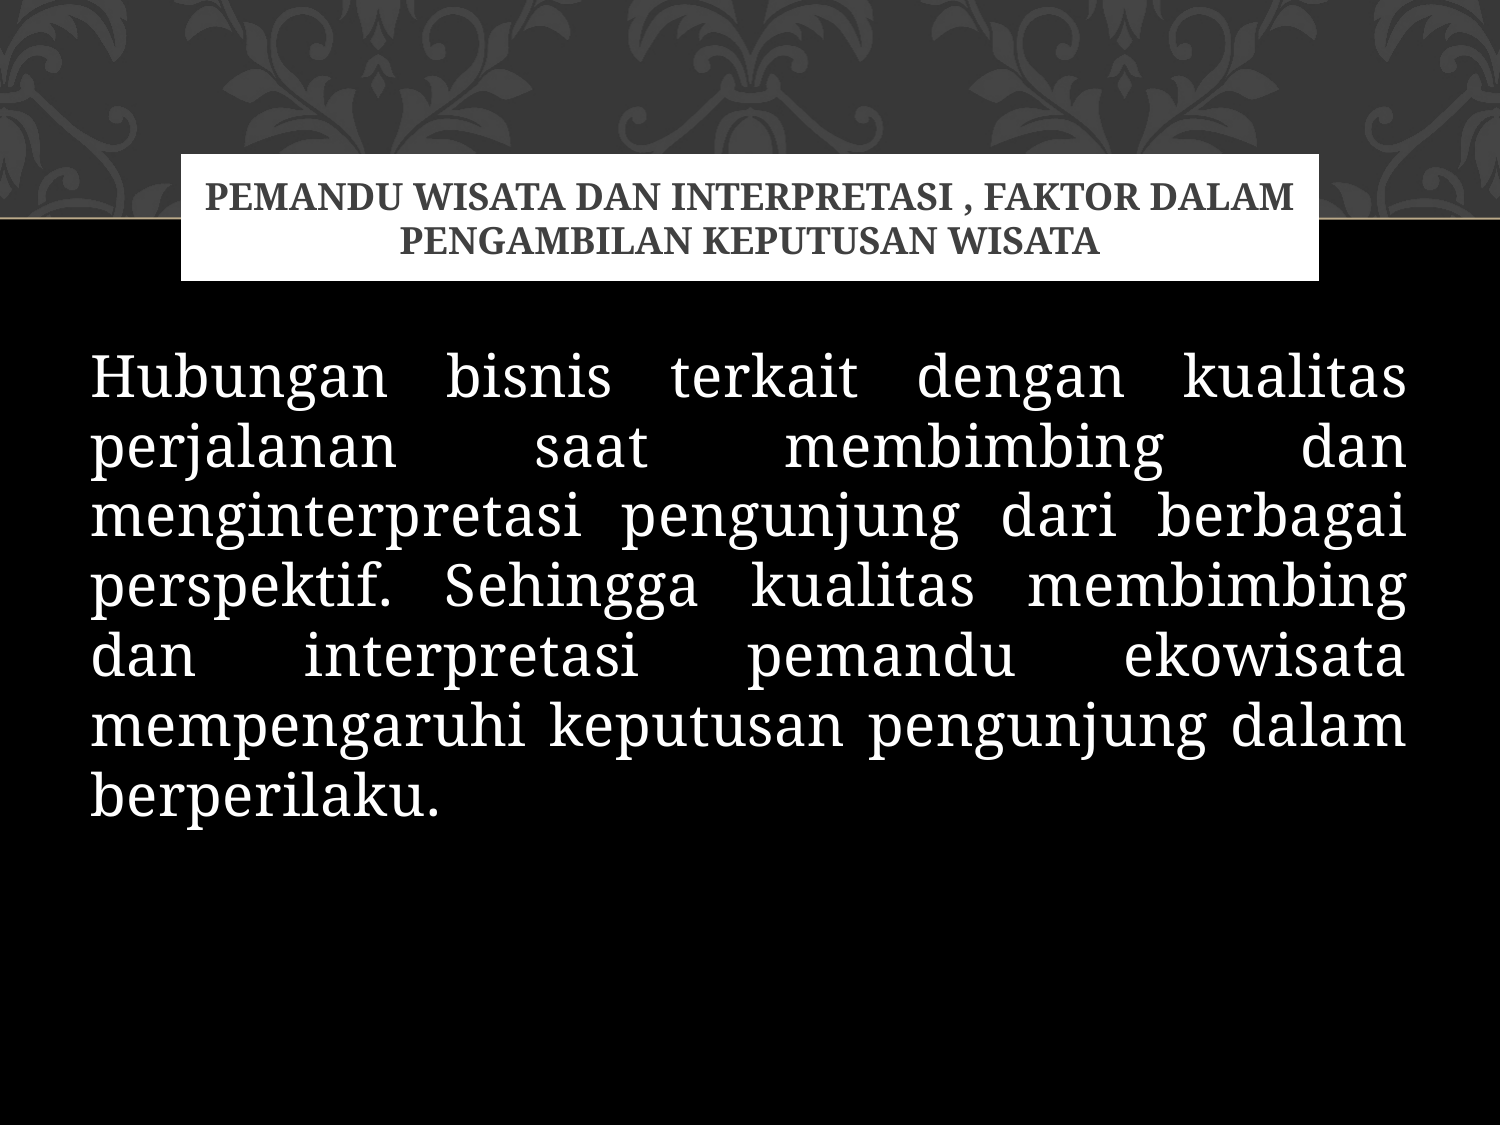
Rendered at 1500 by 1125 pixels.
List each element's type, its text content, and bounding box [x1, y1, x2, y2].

title Pemandu wisata dan interpretasi , faktor dalam pengambilan keputusan wisata [181, 154, 1319, 281]
list Hubungan bisnis terkait dengan kualitas perjalanan saat membimbing dan menginterpretasi pengunjung dari berbagai perspektif. Sehingga kualitas membimbing dan interpretasi pemandu ekowisata mempengaruhi keputusan pengunjung dalam berperilaku. [75, 331, 1425, 1000]
